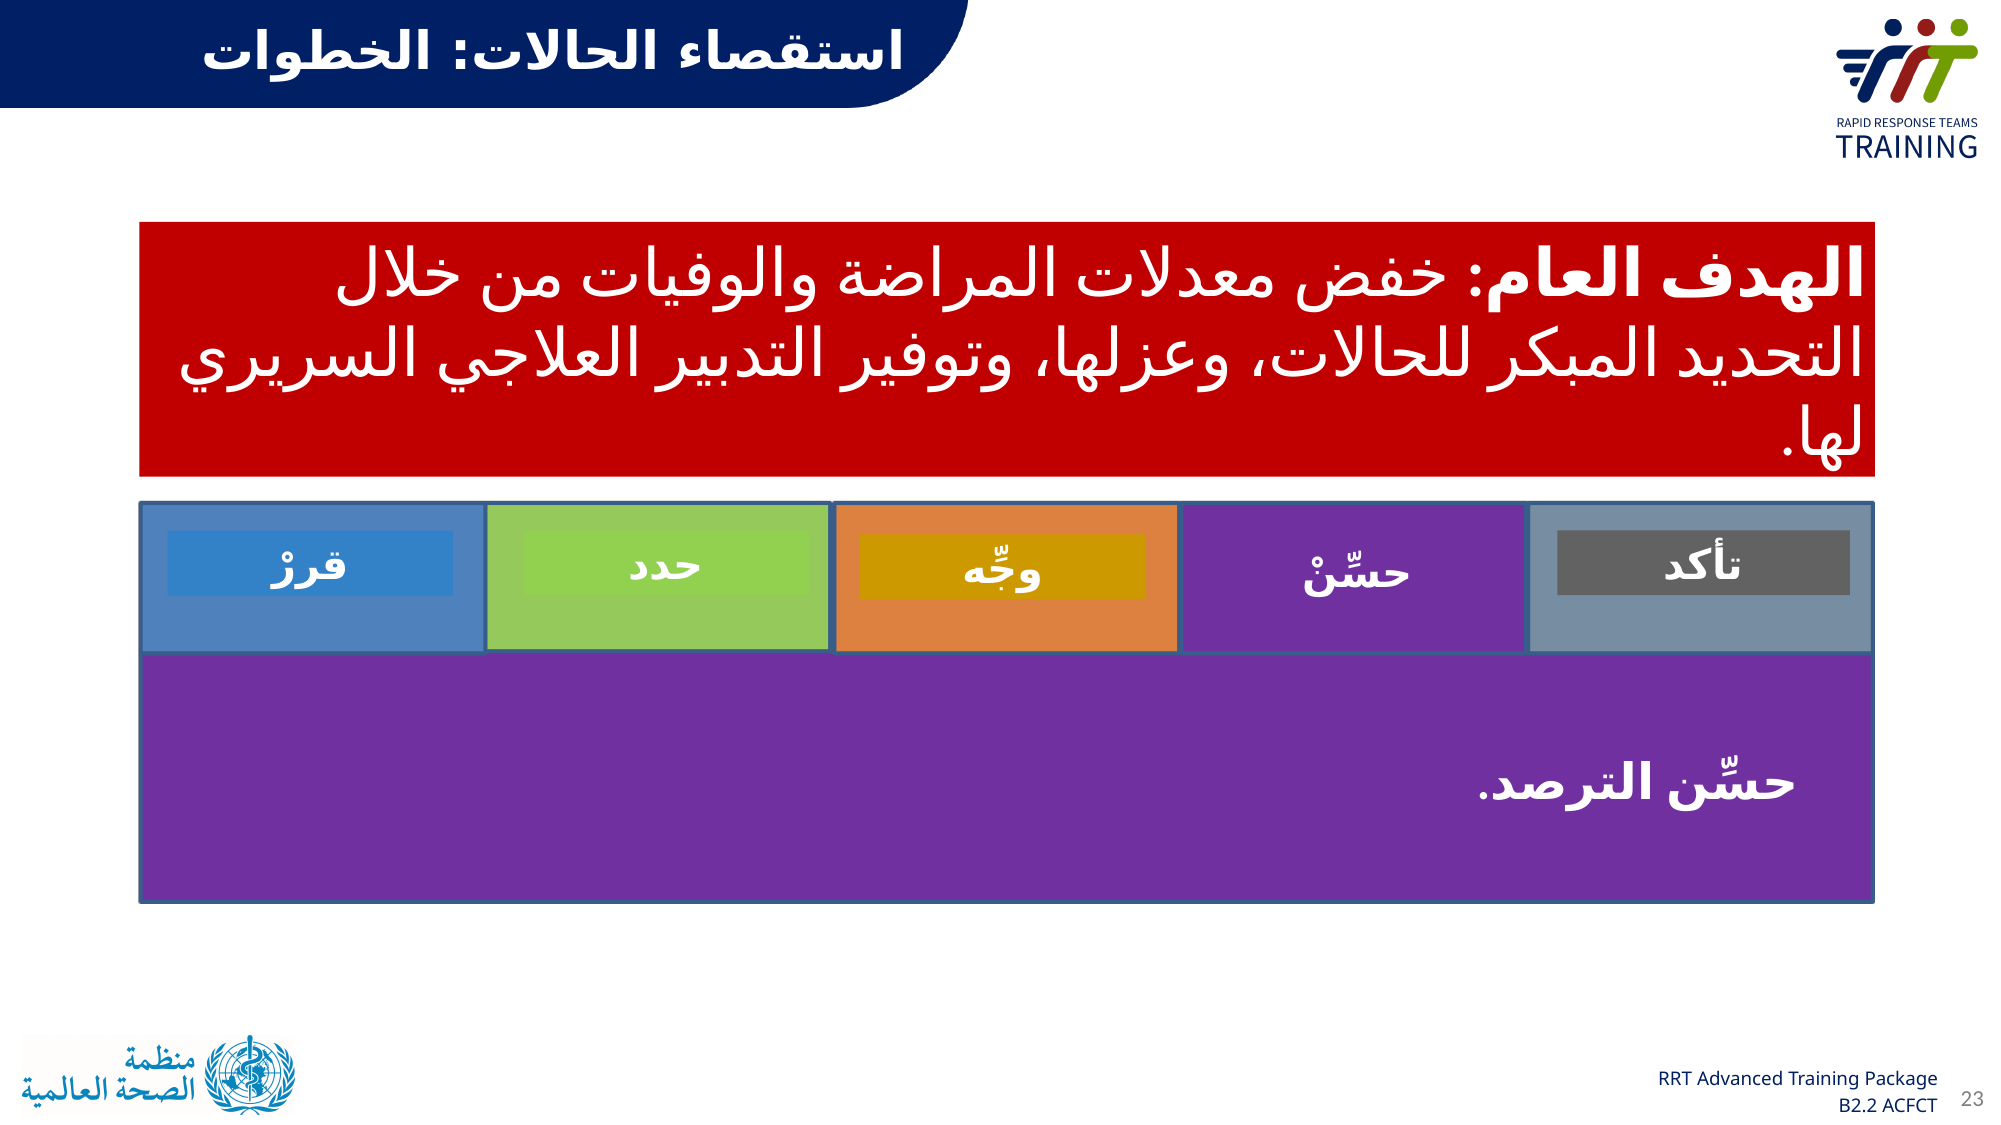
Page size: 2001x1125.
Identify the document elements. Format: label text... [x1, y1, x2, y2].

picture [0, 0, 969, 108]
picture [124, 221, 1876, 904]
picture [22, 1035, 295, 1115]
text_box استقصاء الحالات: الخطوات [31, 0, 913, 106]
picture [1835, 19, 1978, 167]
picture [252, 1050, 258, 1059]
